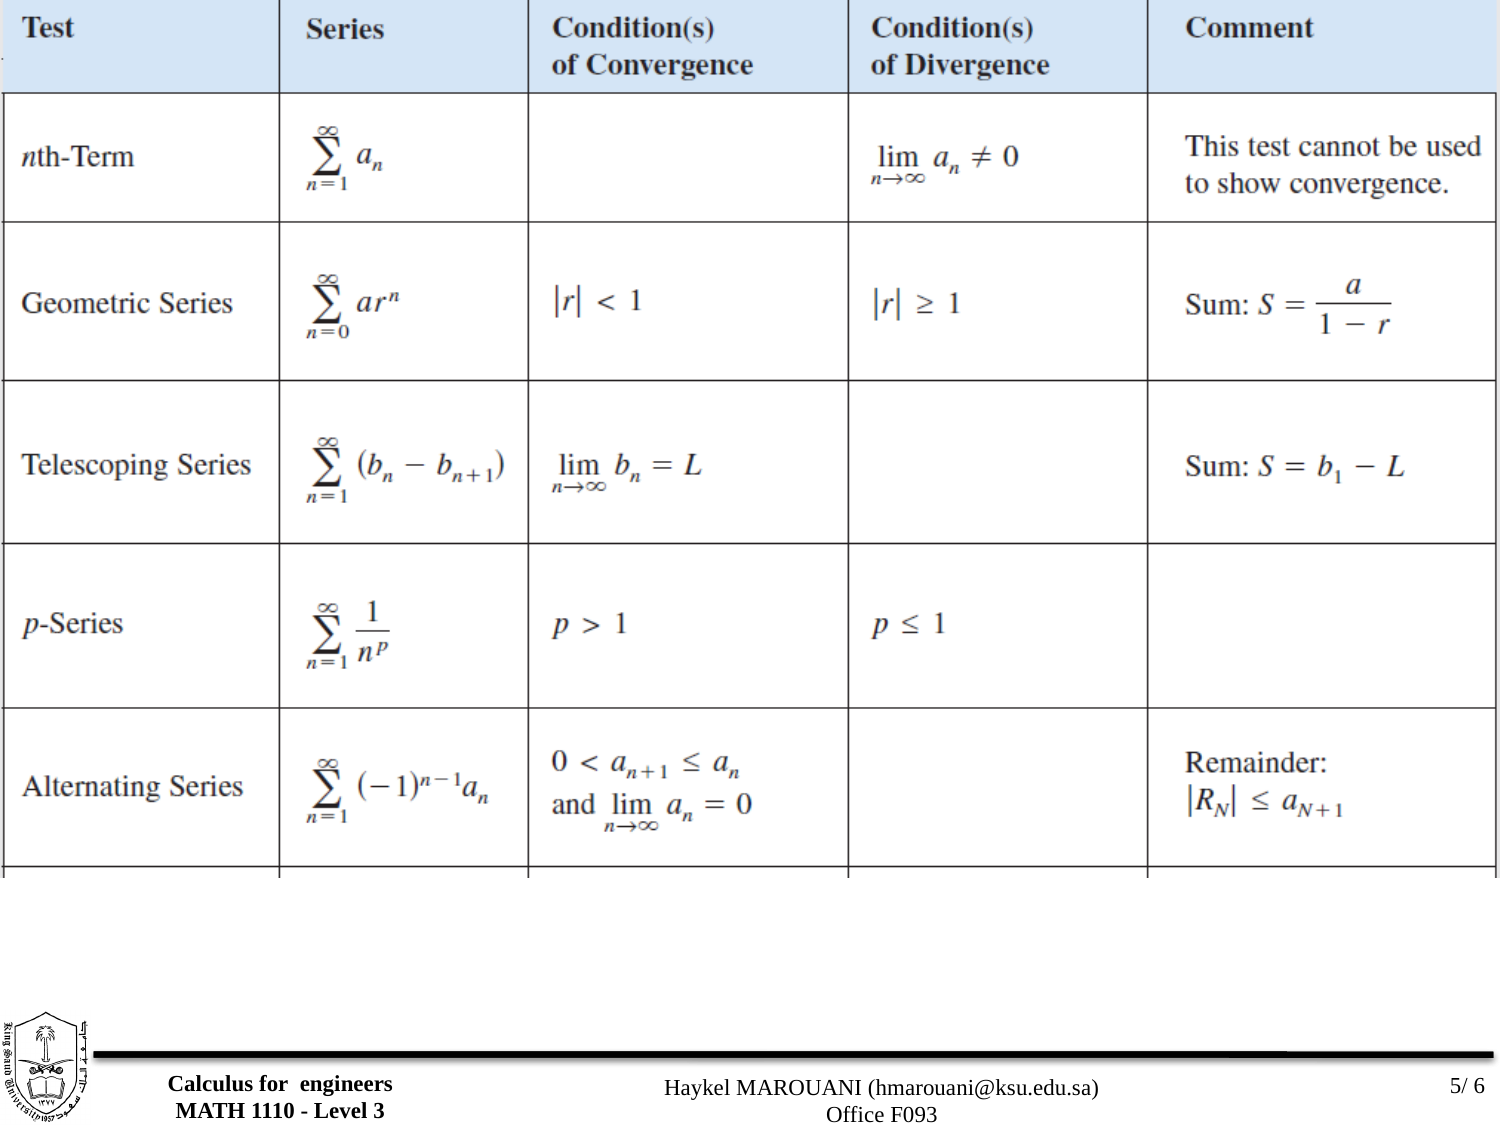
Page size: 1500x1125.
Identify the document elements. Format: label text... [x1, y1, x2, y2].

picture [0, 0, 1500, 878]
slide_number Calculus for engineers MATH 1110 - Level 3 [105, 1060, 456, 1121]
footer Haykel MAROUANI (hmarouani@ksu.edu.sa) Office F093 [644, 1065, 1120, 1125]
slide_number 5/ 6 [1359, 1062, 1500, 1123]
picture [0, 1010, 91, 1125]
